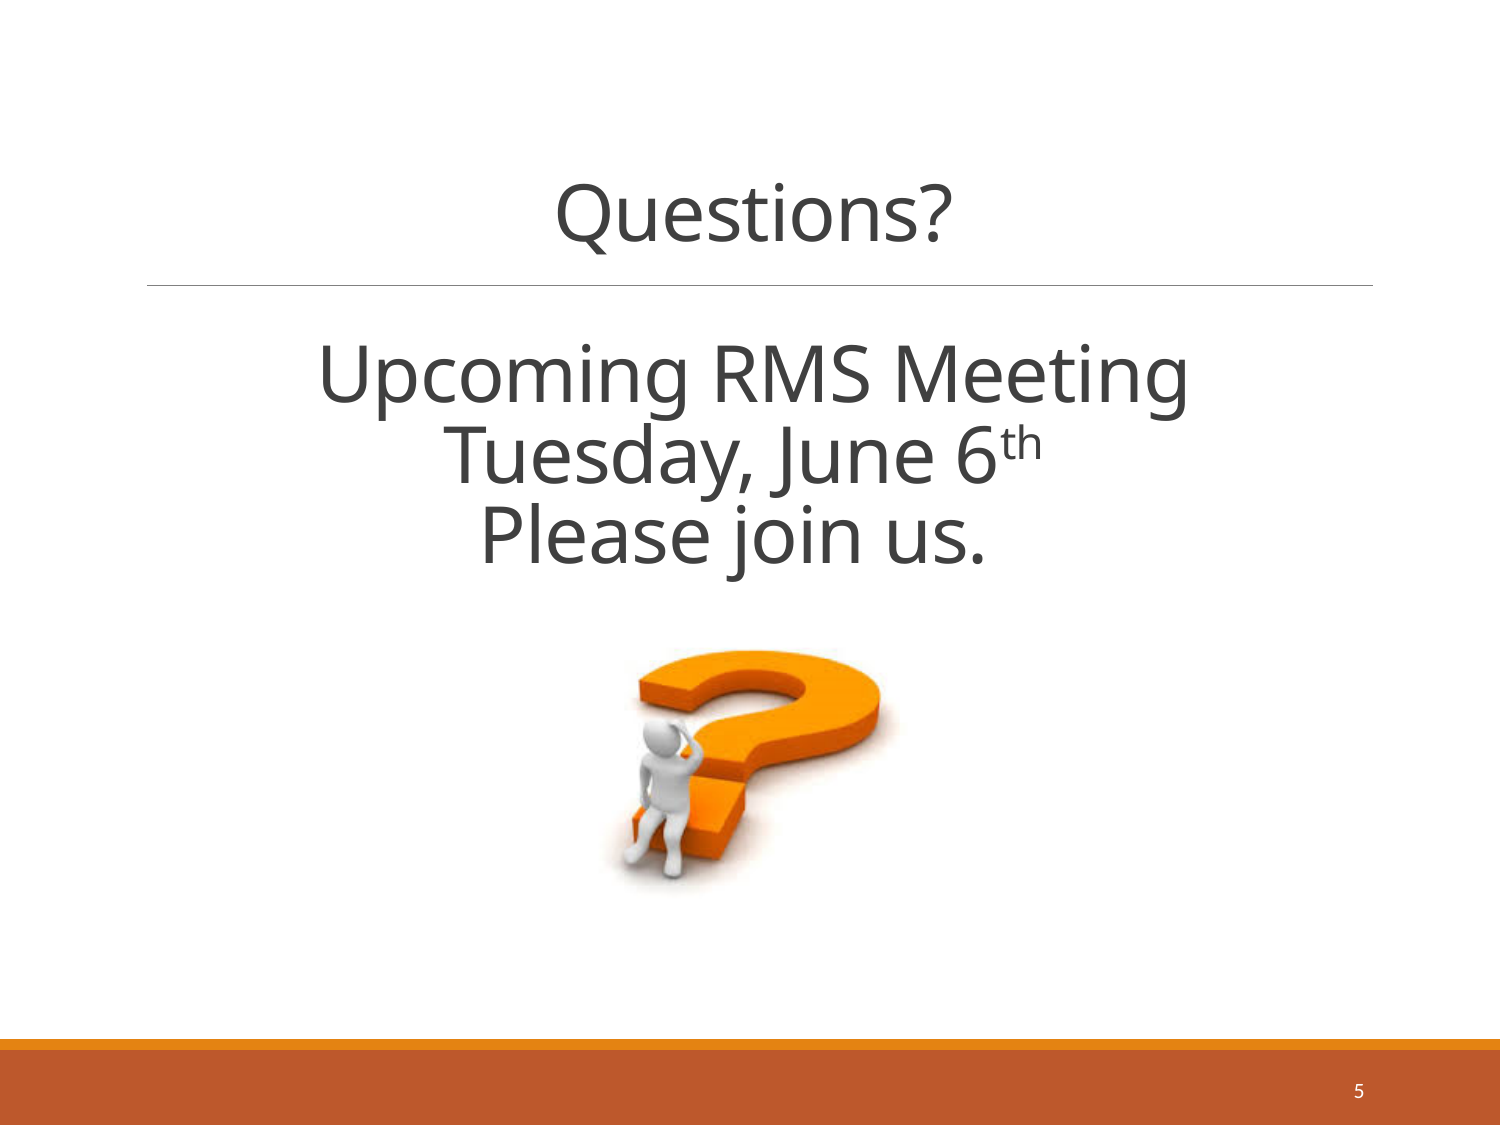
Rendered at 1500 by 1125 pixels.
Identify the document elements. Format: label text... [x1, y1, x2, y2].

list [561, 597, 915, 951]
title Questions? Upcoming RMS Meeting Tuesday, June 6th Please join us. [135, 87, 1373, 588]
slide_number 5 [1218, 1059, 1380, 1120]
